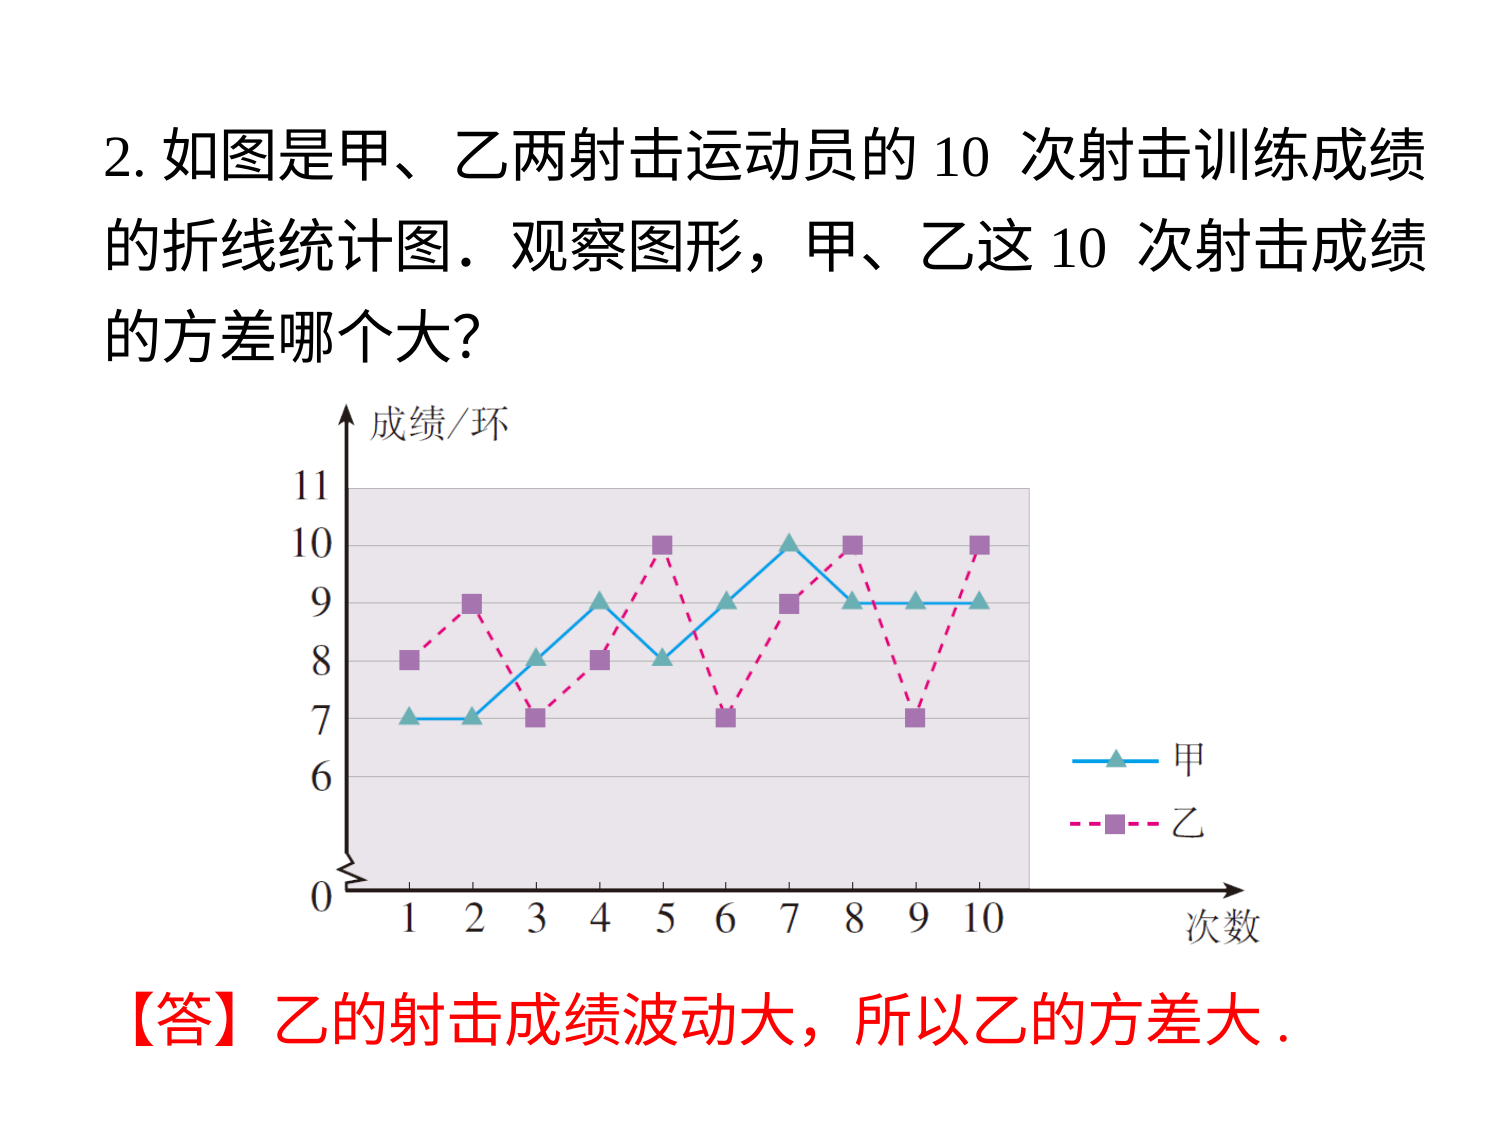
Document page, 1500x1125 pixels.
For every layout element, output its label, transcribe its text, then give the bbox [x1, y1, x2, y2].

text_box 2.如图是甲、乙两射击运动员的10 次射击训练成绩的折线统计图．观察图形，甲、乙这10 次射击成绩的方差哪个大？ [88, 90, 1448, 378]
picture [281, 382, 1271, 953]
text_box 【答】乙的射击成绩波动大，所以乙的方差大. [82, 975, 1306, 1061]
